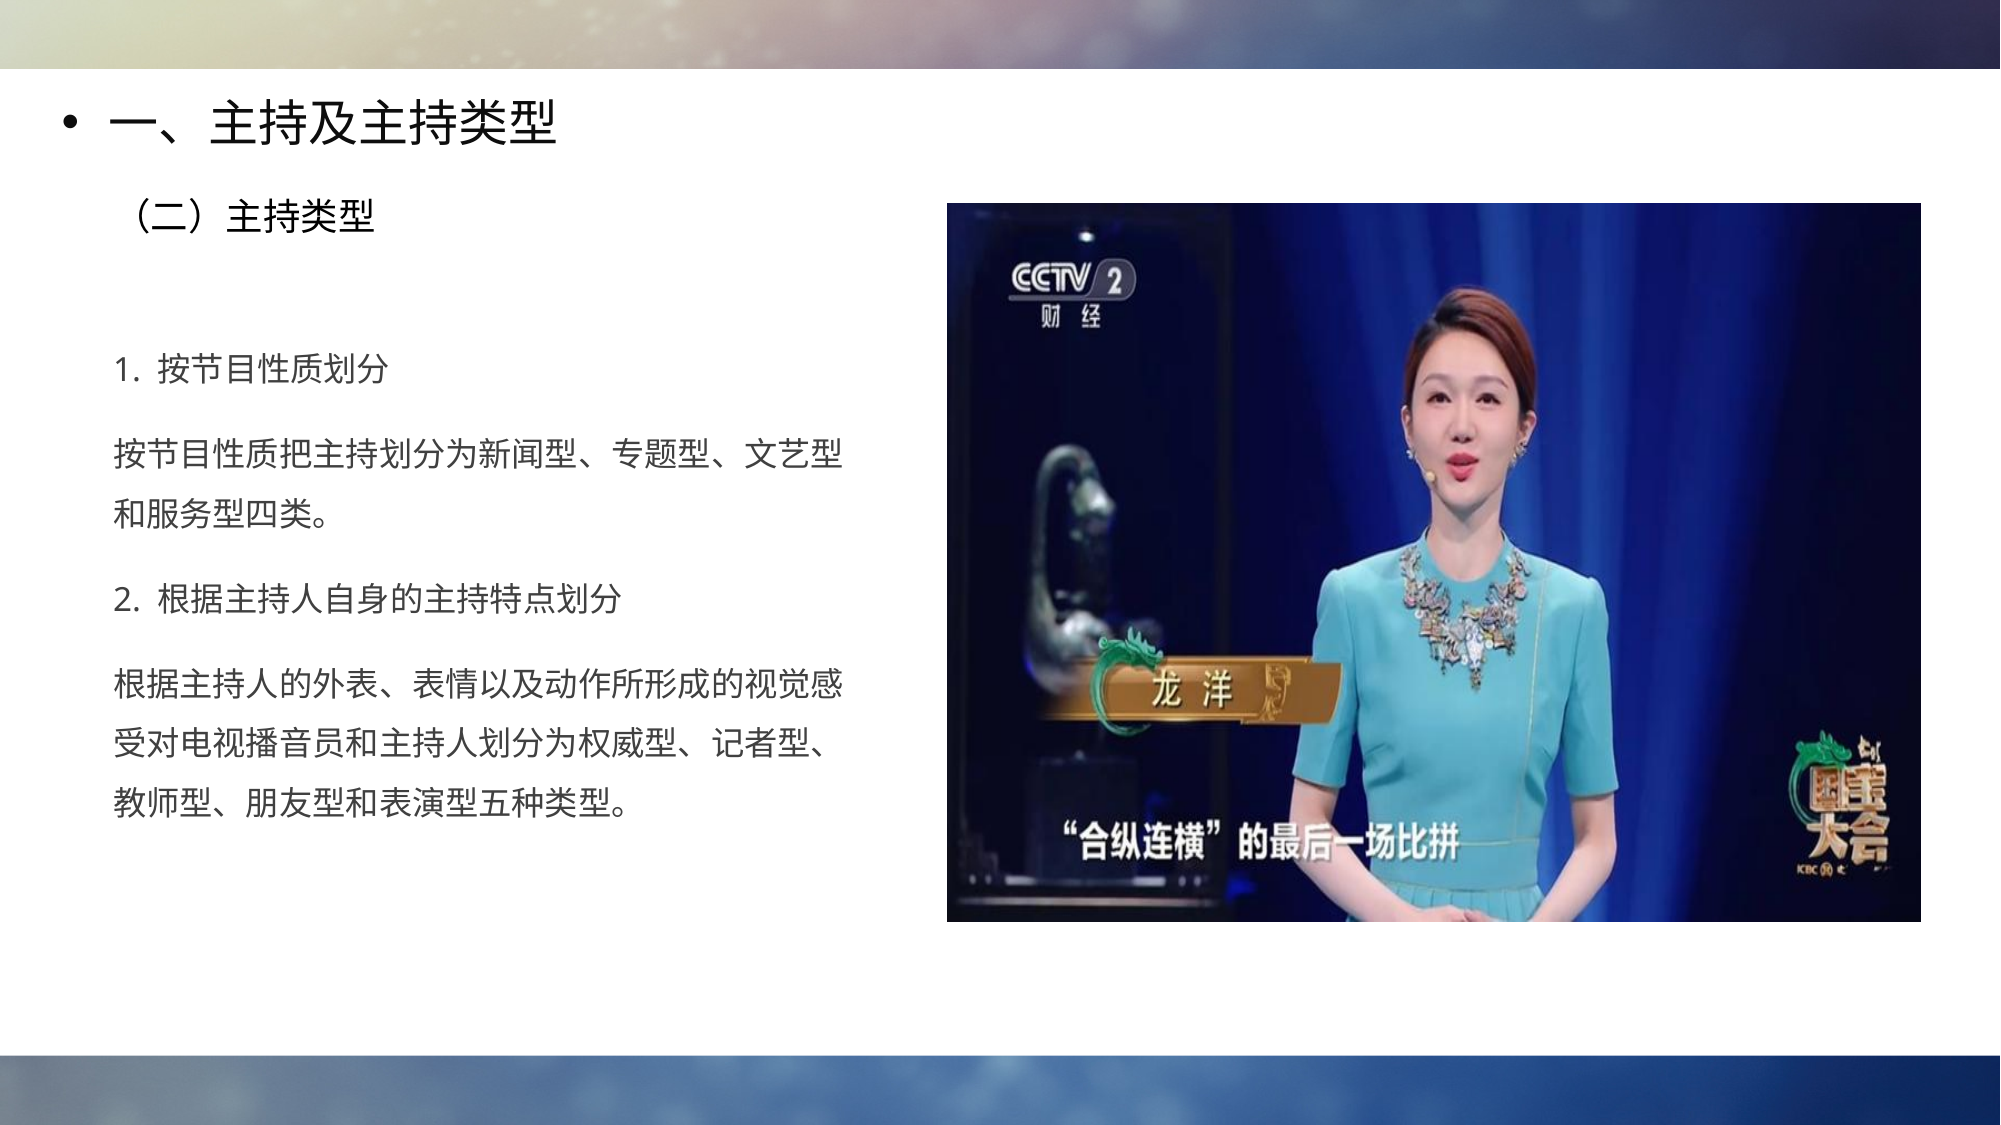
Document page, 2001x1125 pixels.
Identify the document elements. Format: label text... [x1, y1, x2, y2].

picture [0, 0, 2000, 69]
text_box （二）主持类型 [98, 185, 391, 246]
text_box 一、主持及主持类型 [46, 84, 708, 160]
picture [0, 1056, 2000, 1125]
picture [946, 203, 1921, 922]
text_box 1. 按节目性质划分 按节目性质把主持划分为新闻型、专题型、文艺型和服务型四类。 2. 根据主持人自身的主持特点划分 根据主持人的外表、表情以及动作所形成的视觉感受对电视播音员和主持人划分为权威型、记者型、教师型、朋友型和表演型五种类型。 [98, 320, 882, 830]
